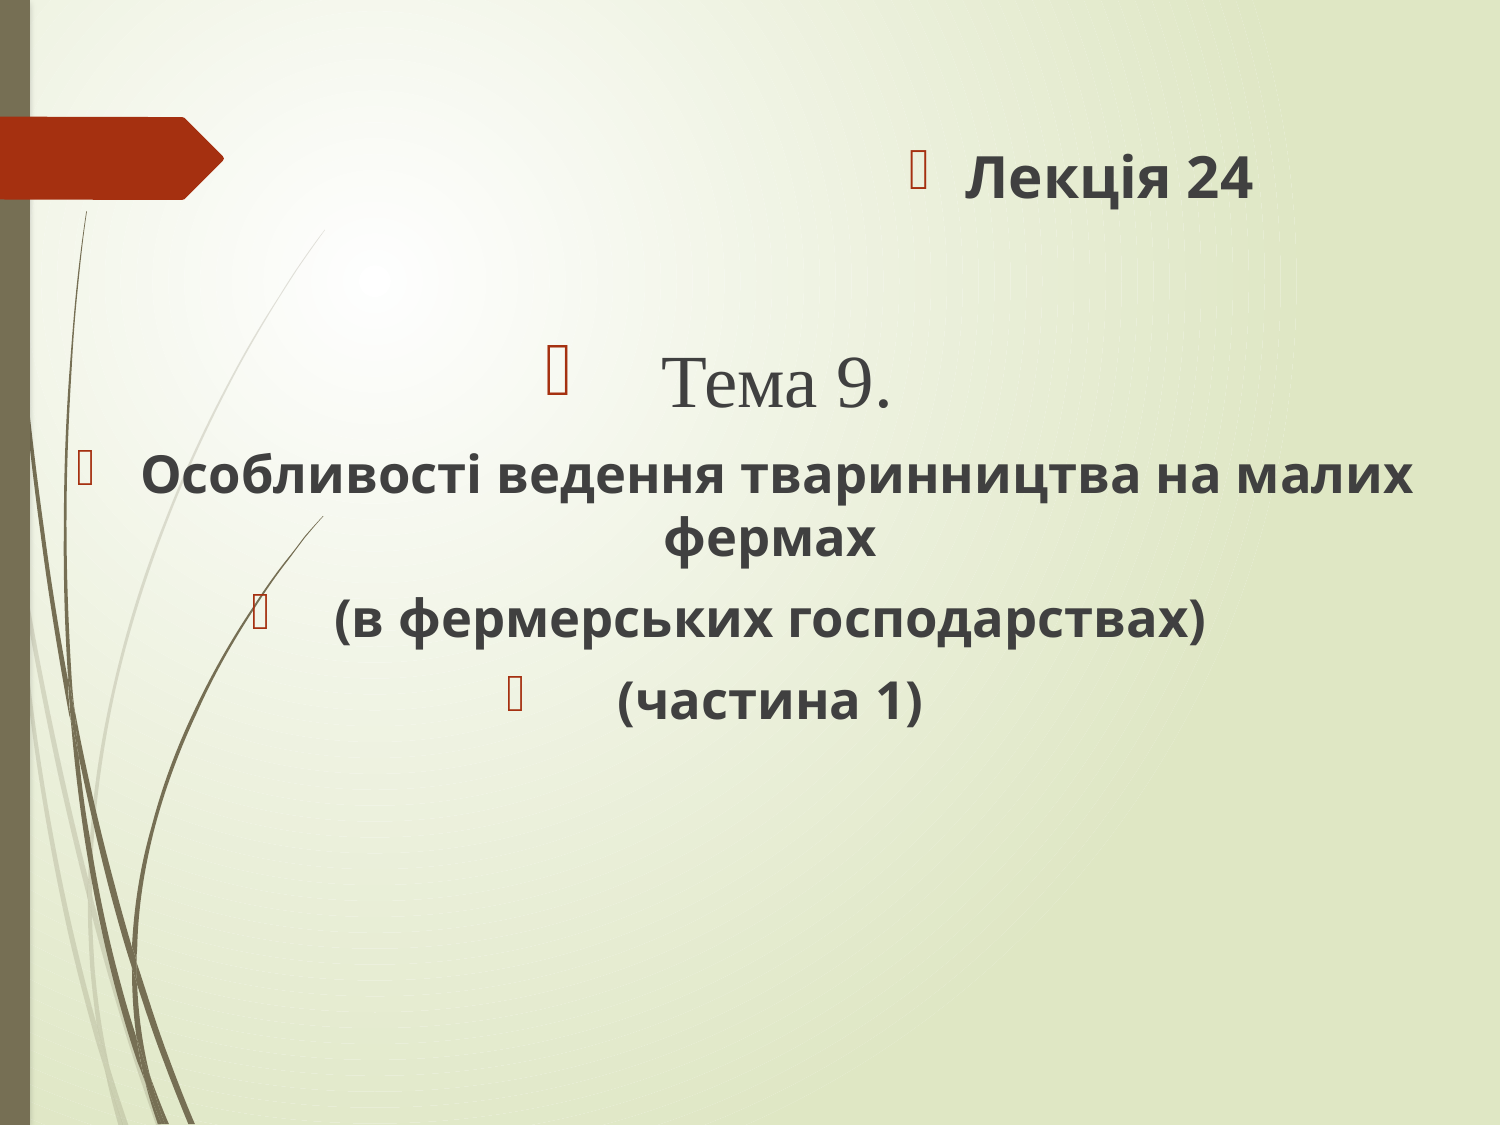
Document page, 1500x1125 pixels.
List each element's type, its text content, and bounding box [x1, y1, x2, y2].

text_box Лекція 24 [749, 12, 1413, 238]
list Тема 9. Особливості ведення тваринництва на малих фермах (в фермерських господарствах) (частина 1) [37, 324, 1463, 738]
